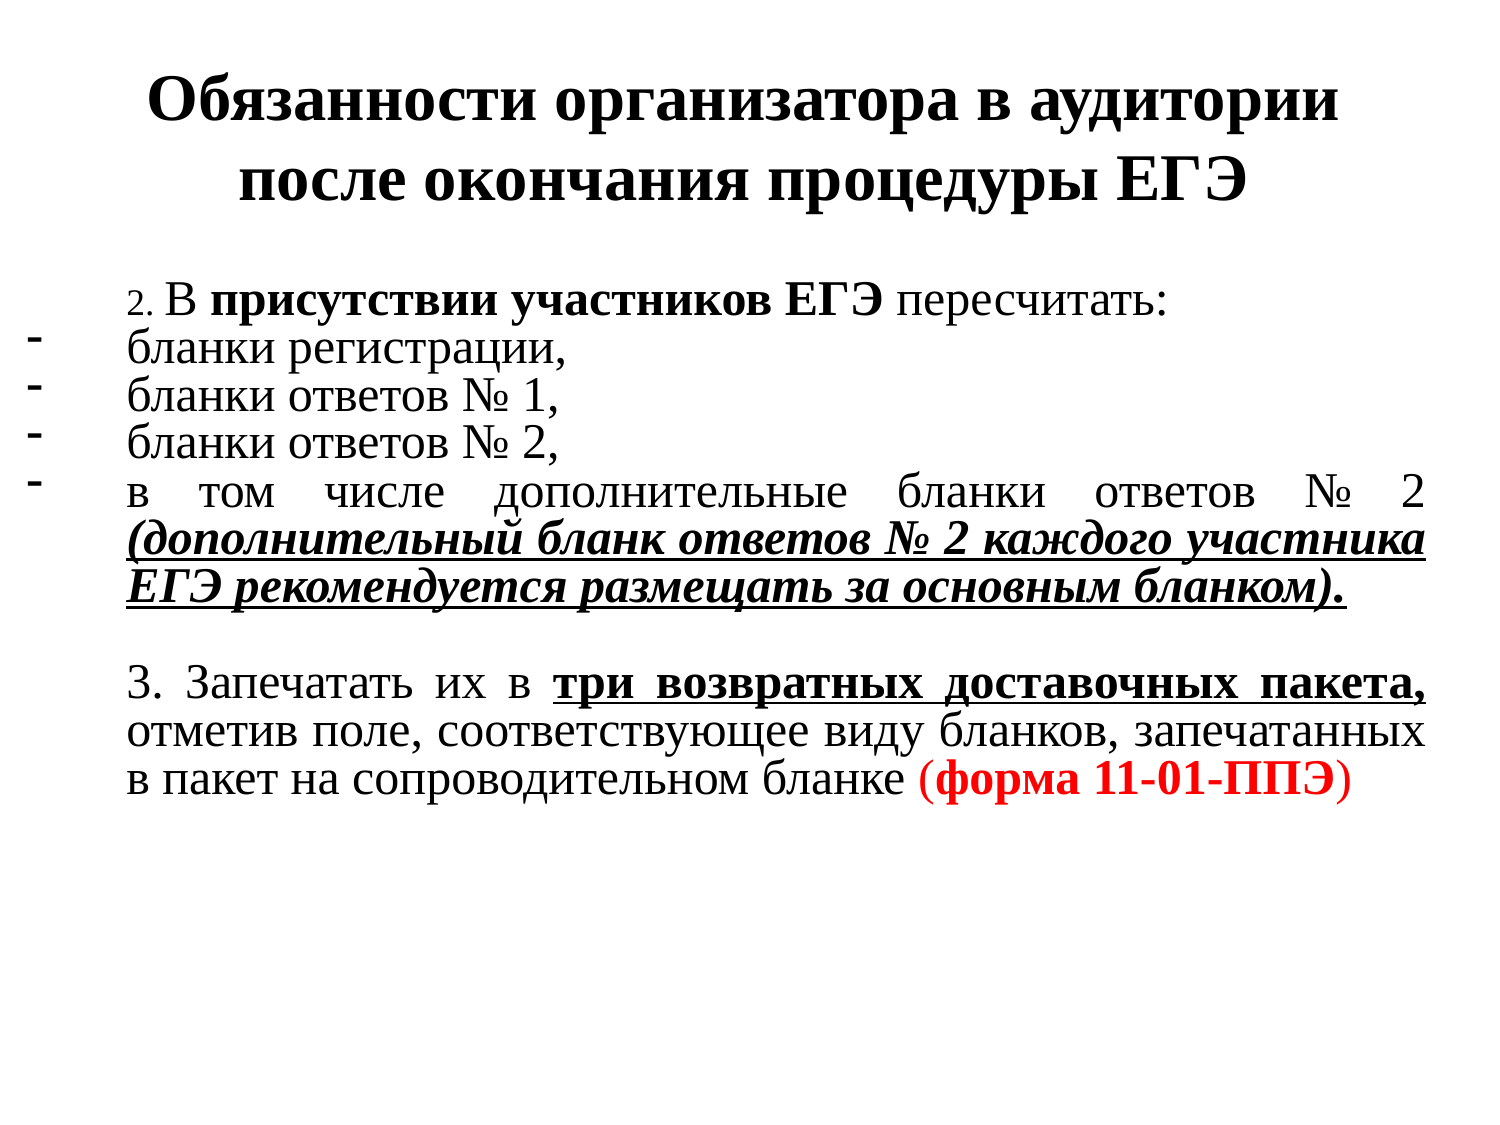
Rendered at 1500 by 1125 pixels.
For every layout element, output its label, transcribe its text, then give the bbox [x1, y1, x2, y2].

text_box Обязанности организатора в аудитории после окончания процедуры ЕГЭ [58, 46, 1430, 222]
text_box 2. В присутствии участников ЕГЭ пересчитать: бланки регистрации, бланки ответов № 1, бланки ответов № 2, в том числе дополнительные бланки ответов № 2 (дополнительный бланк ответов № 2 каждого участника ЕГЭ рекомендуется размещать за основным бланком). 3. Запечатать их в три возвратных доставочных пакета, отметив поле, соответствующее виду бланков, запечатанных в пакет на сопроводительном бланке (форма 11-01-ППЭ) [11, 269, 1442, 860]
